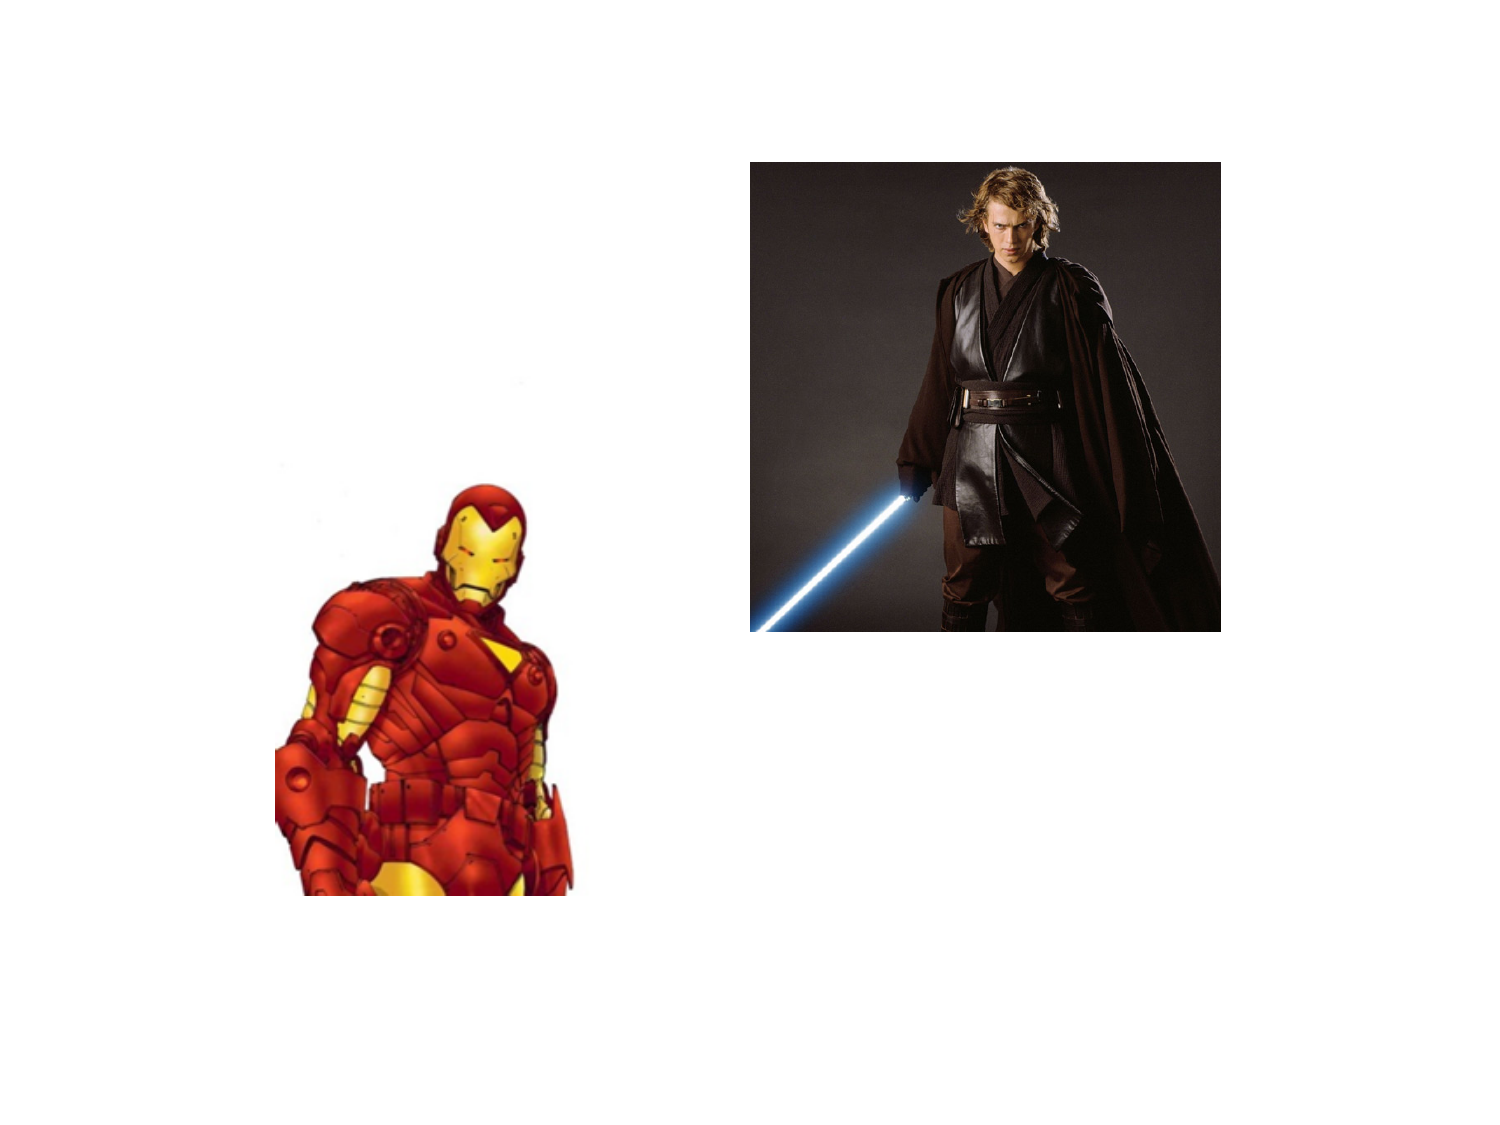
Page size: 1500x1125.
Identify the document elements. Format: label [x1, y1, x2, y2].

picture [274, 368, 626, 896]
picture [749, 162, 1222, 633]
